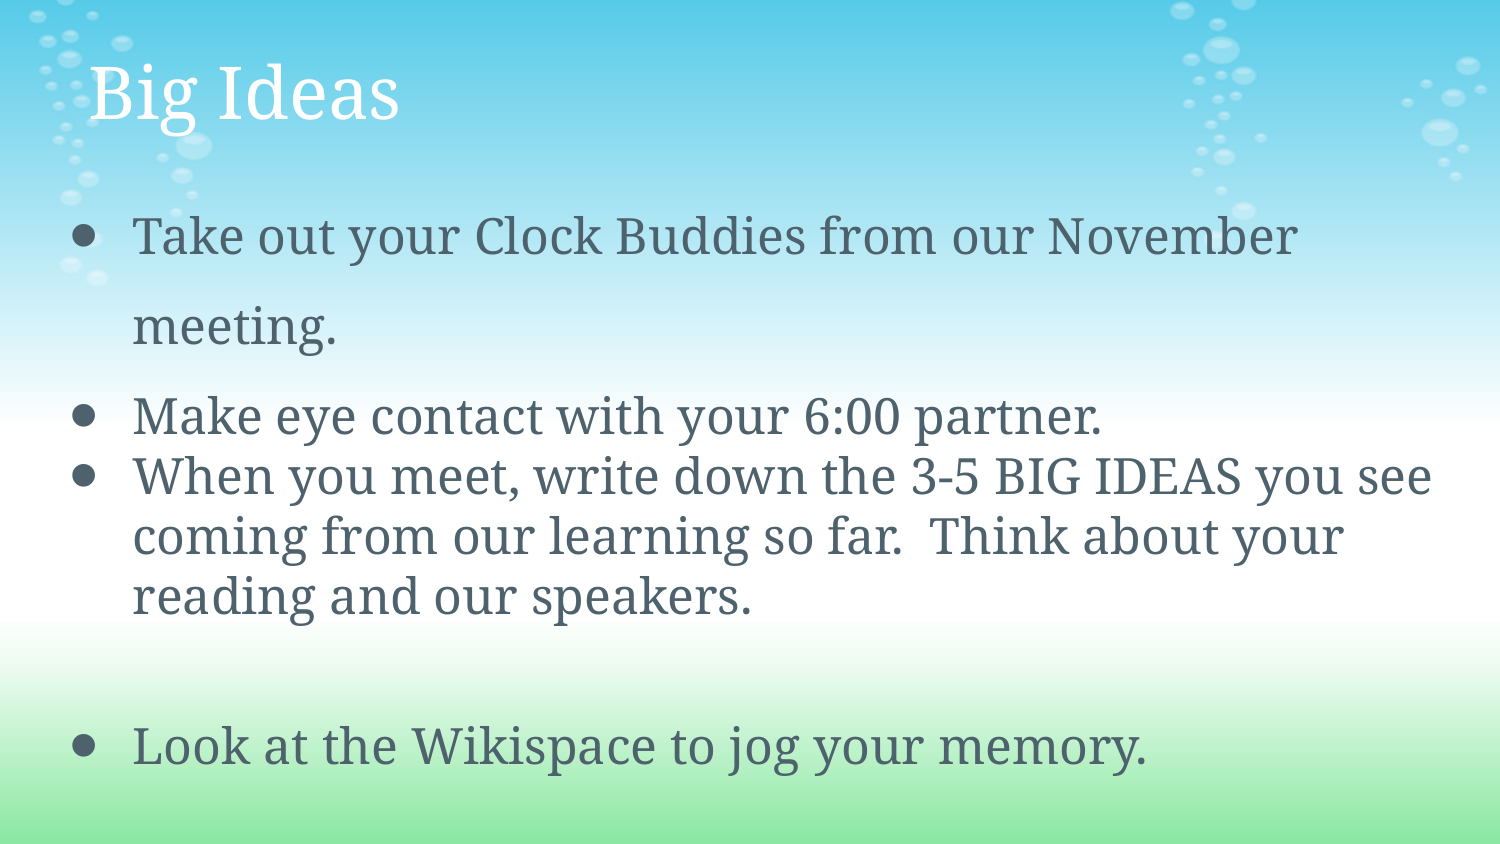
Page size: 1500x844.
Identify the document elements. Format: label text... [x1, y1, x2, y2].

title Big Ideas [45, 33, 1455, 161]
list Take out your Clock Buddies from our November meeting. Make eye contact with your 6:00 partner. When you meet, write down the 3-5 BIG IDEAS you see coming from our learning so far. Think about your reading and our speakers. Look at the Wikispace to jog your memory. [45, 161, 1455, 810]
picture [0, 0, 1500, 844]
